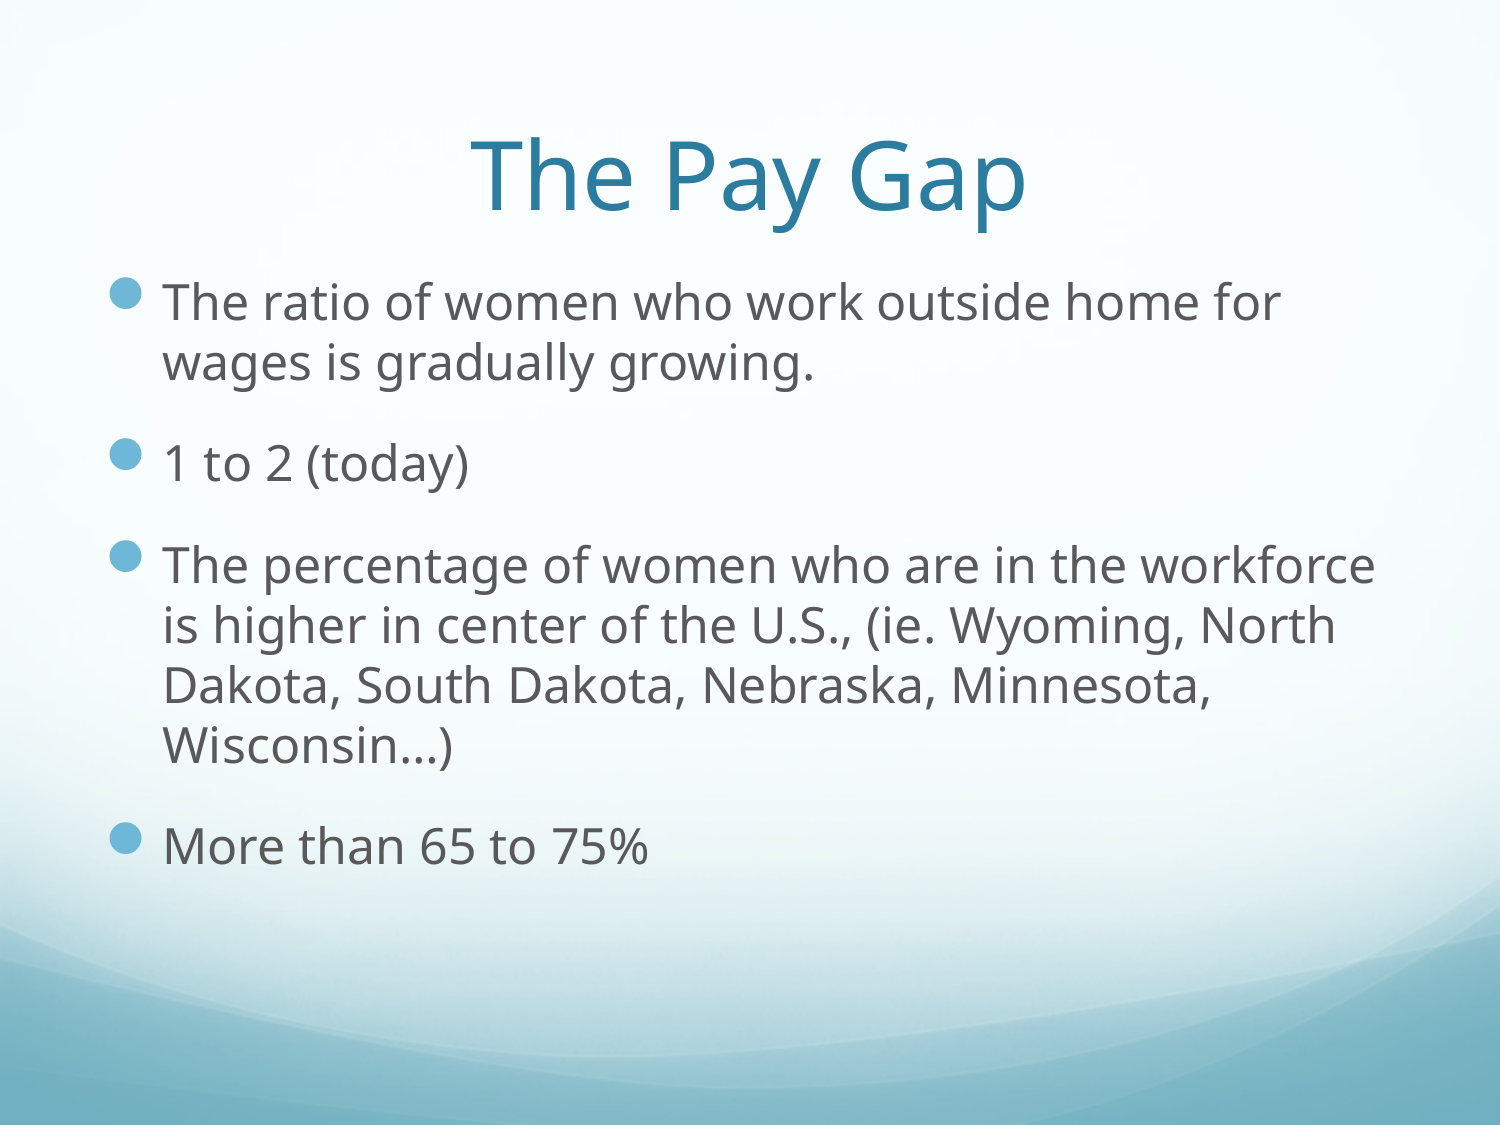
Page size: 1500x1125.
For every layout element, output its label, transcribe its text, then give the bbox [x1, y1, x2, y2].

list The ratio of women who work outside home for wages is gradually growing. 1 to 2 (today) The percentage of women who are in the workforce is higher in center of the U.S., (ie. Wyoming, North Dakota, South Dakota, Nebraska, Minnesota, Wisconsin…) More than 65 to 75% [90, 262, 1410, 975]
title The Pay Gap [90, 17, 1410, 237]
